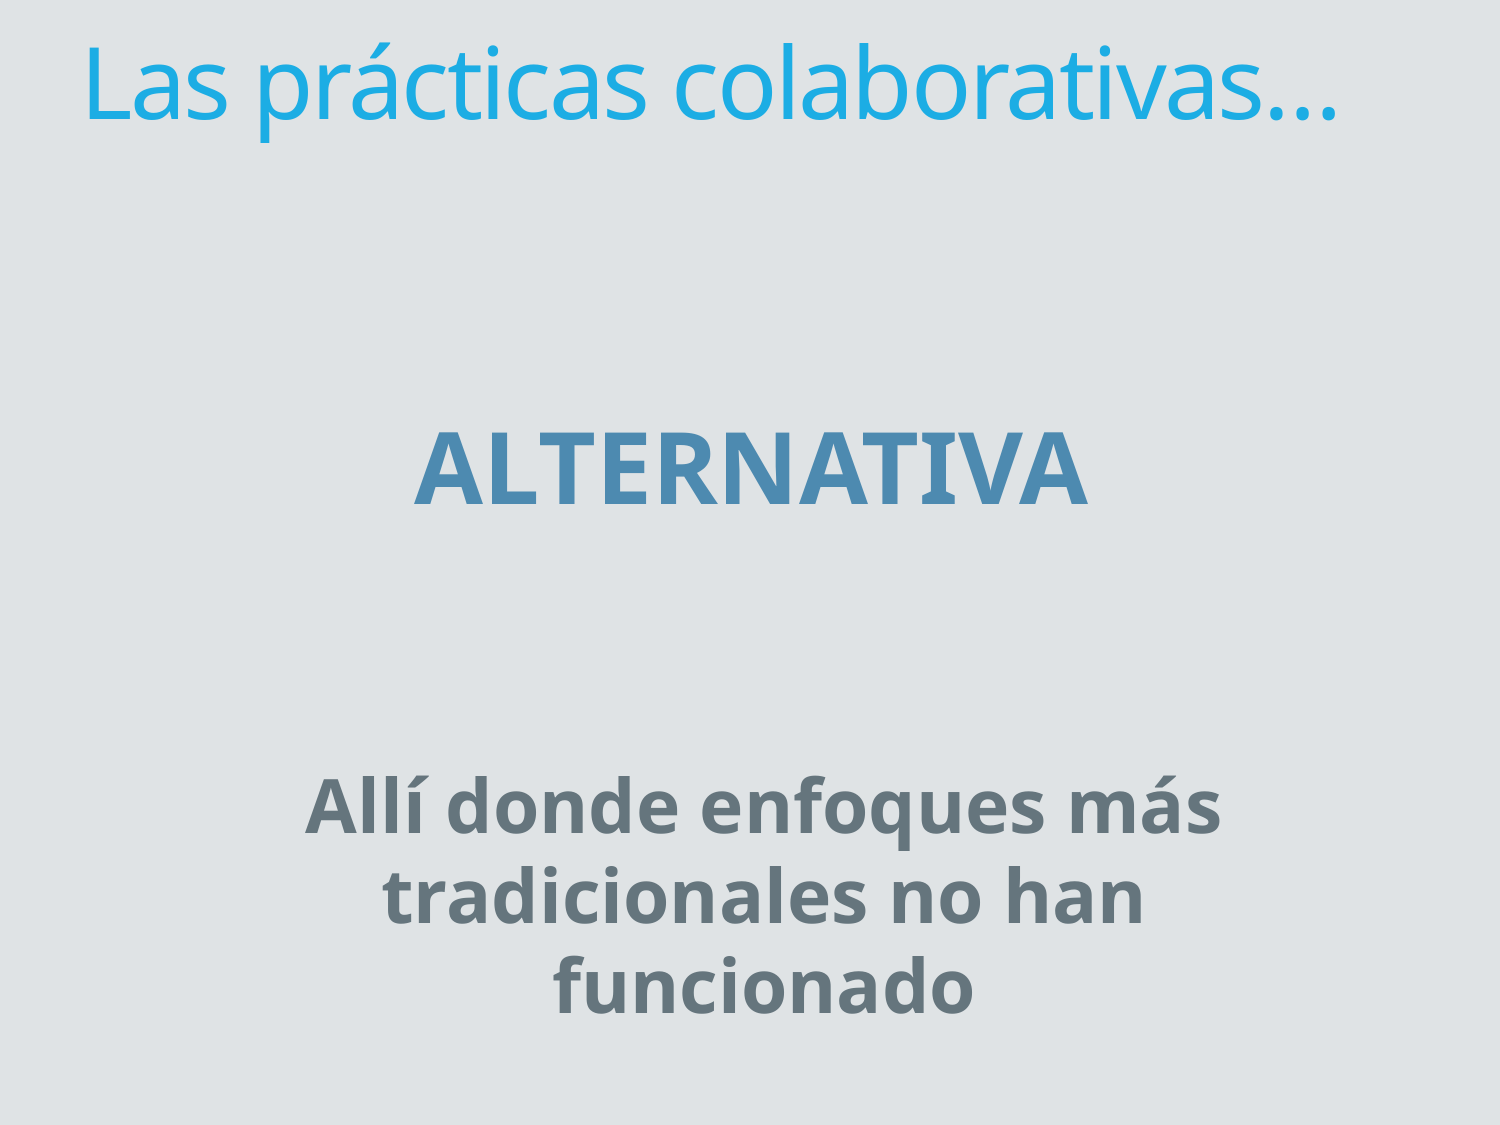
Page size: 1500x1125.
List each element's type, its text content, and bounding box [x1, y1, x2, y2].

text_box Las prácticas colaborativas… [64, 1, 1391, 173]
text_box Allí donde enfoques más tradicionales no han funcionado [173, 751, 1356, 1037]
text_box ALTERNATIVA [173, 397, 1356, 532]
